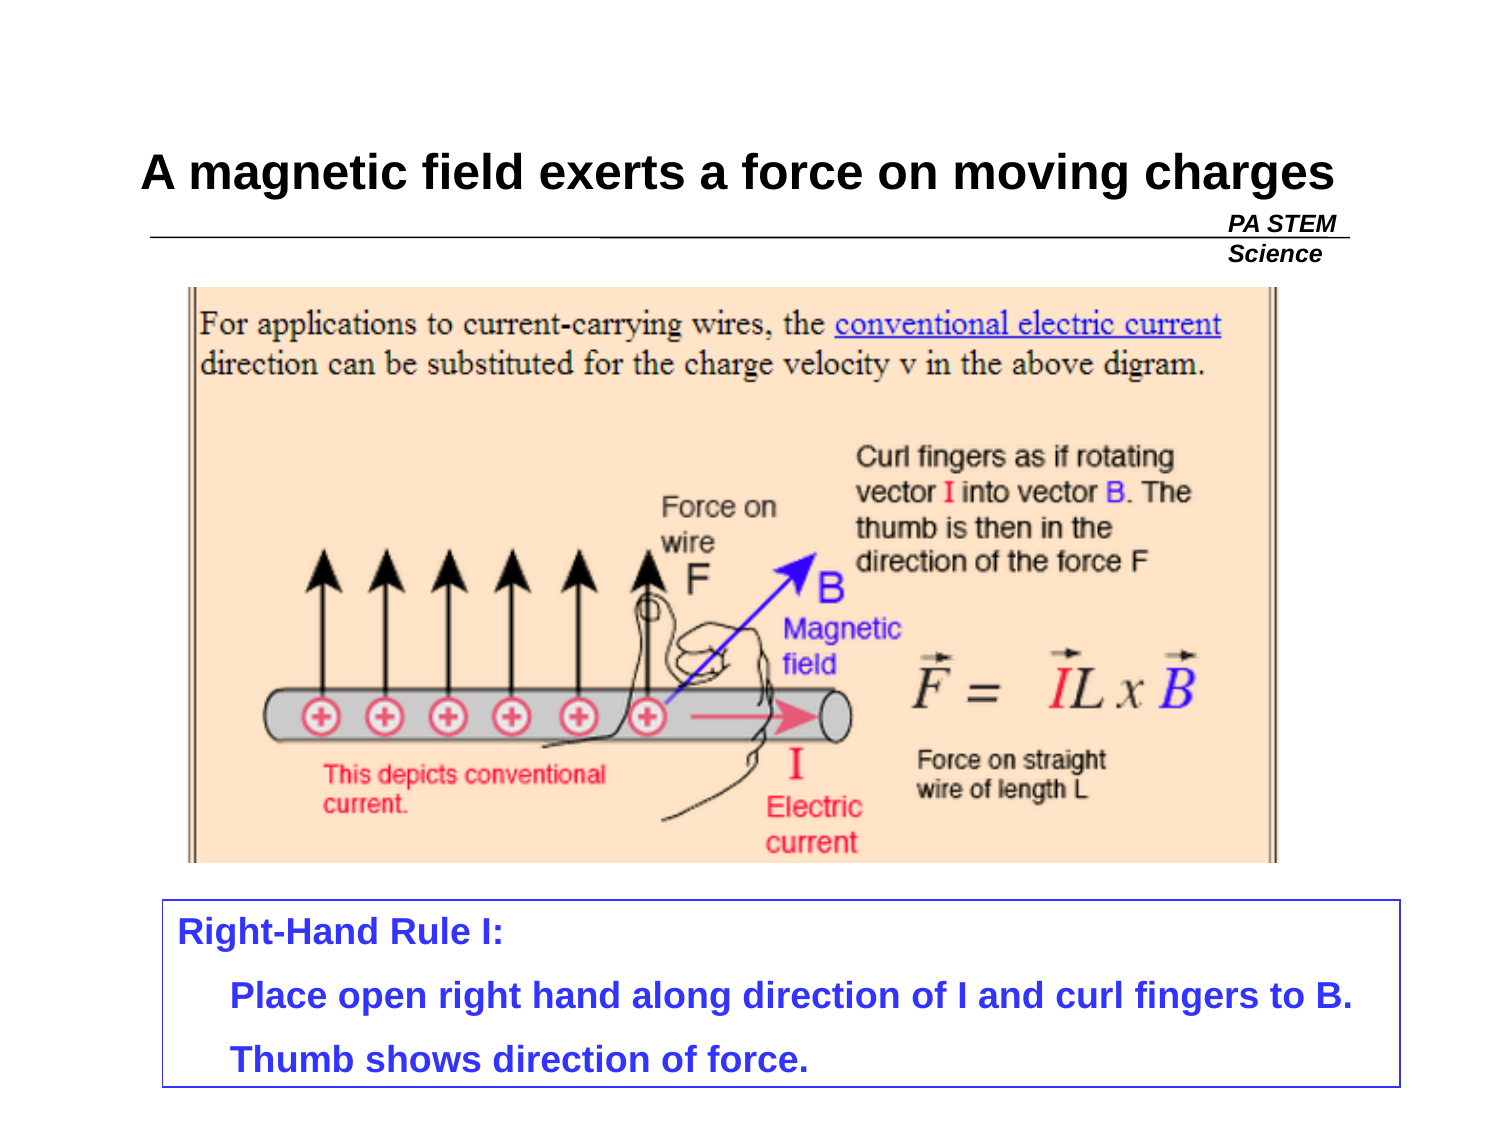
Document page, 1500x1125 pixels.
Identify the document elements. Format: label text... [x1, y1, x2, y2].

title A magnetic field exerts a force on moving charges [124, 74, 1426, 276]
text_box Right-Hand Rule I: Place open right hand along direction of I and curl fingers to B. Thumb shows direction of force. [162, 899, 1400, 1088]
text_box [149, 199, 1353, 276]
picture [187, 287, 1279, 863]
